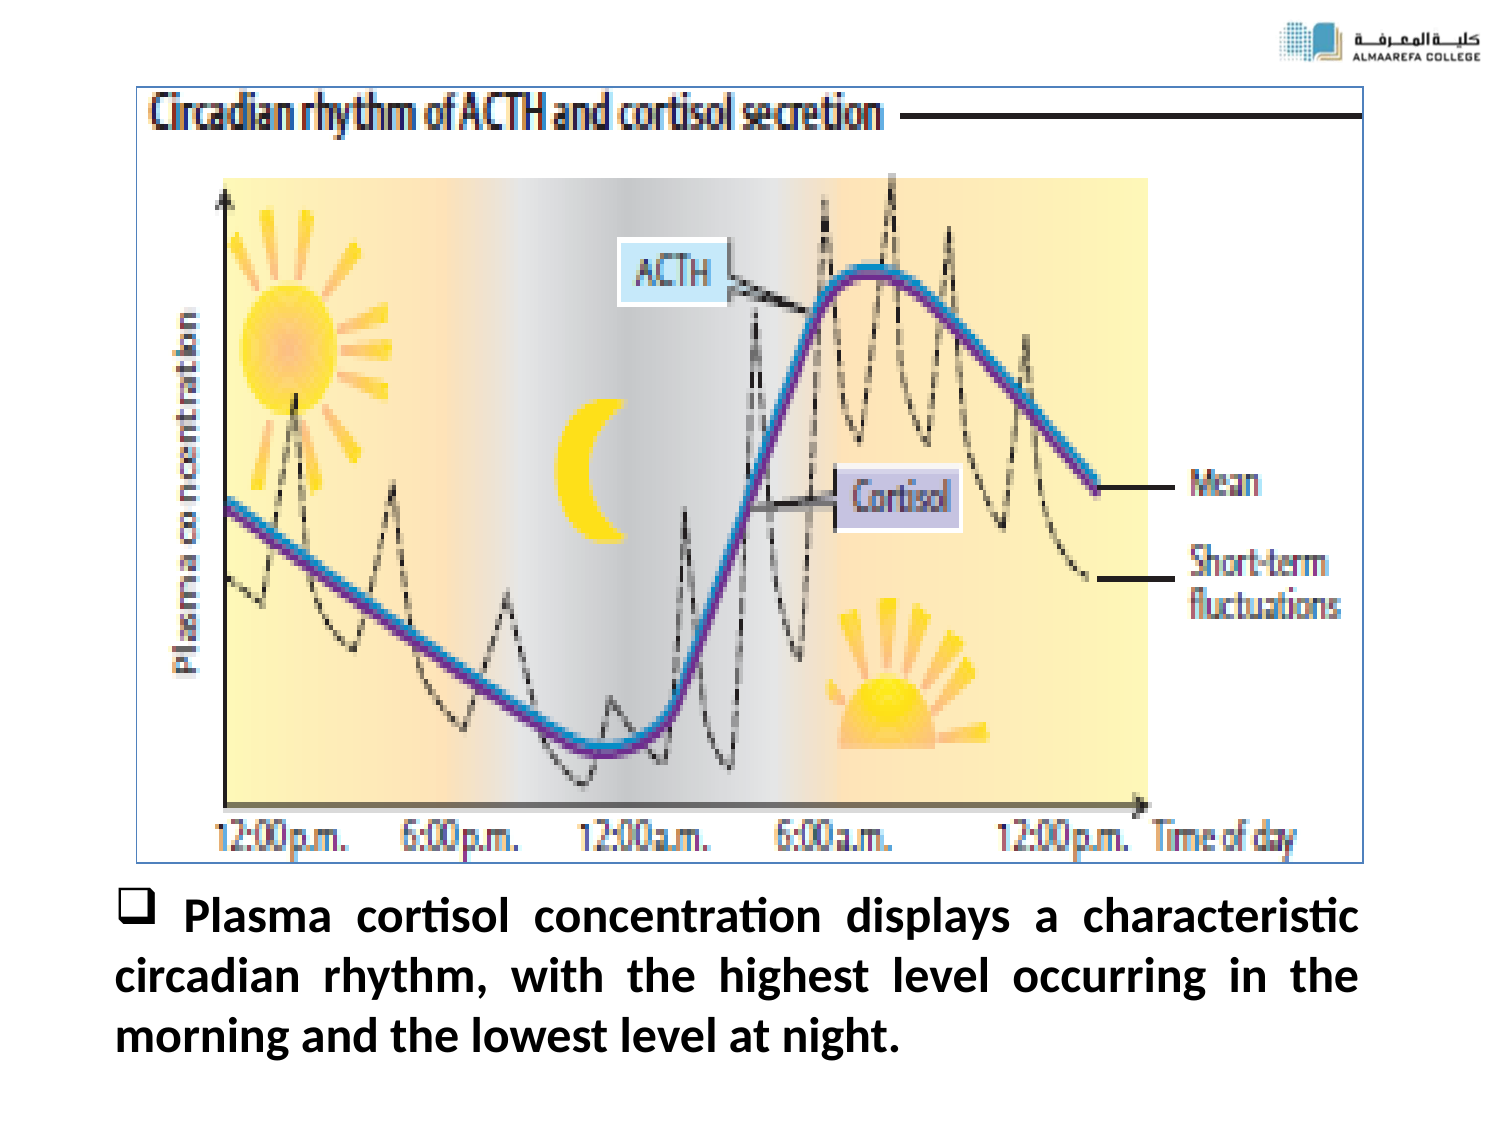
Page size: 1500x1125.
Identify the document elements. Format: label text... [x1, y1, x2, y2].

picture [1275, 12, 1485, 78]
picture [137, 87, 1363, 863]
text_box Plasma cortisol concentration displays a characteristic circadian rhythm, with the highest level occurring in the morning and the lowest level at night. [99, 874, 1375, 1070]
